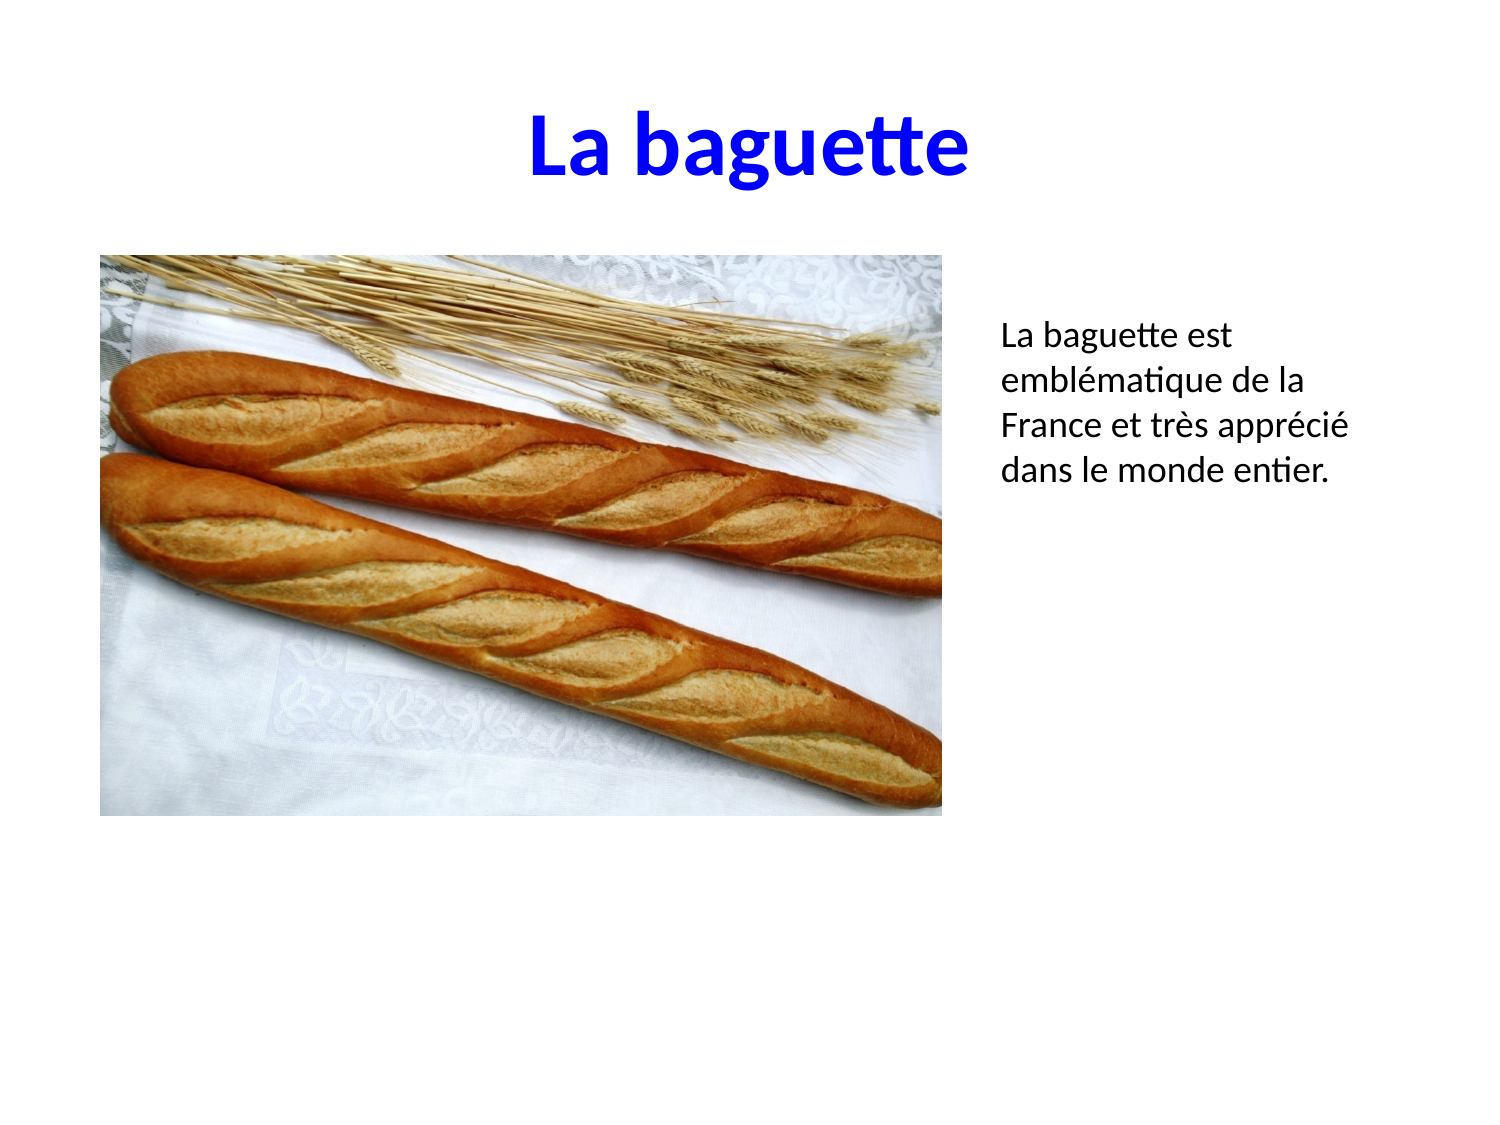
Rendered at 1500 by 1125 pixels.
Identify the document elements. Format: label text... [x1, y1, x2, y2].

text_box La baguette est emblématique de la France et très apprécié dans le monde entier. [986, 302, 1424, 498]
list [99, 255, 942, 816]
title La baguette [74, 44, 1426, 233]
